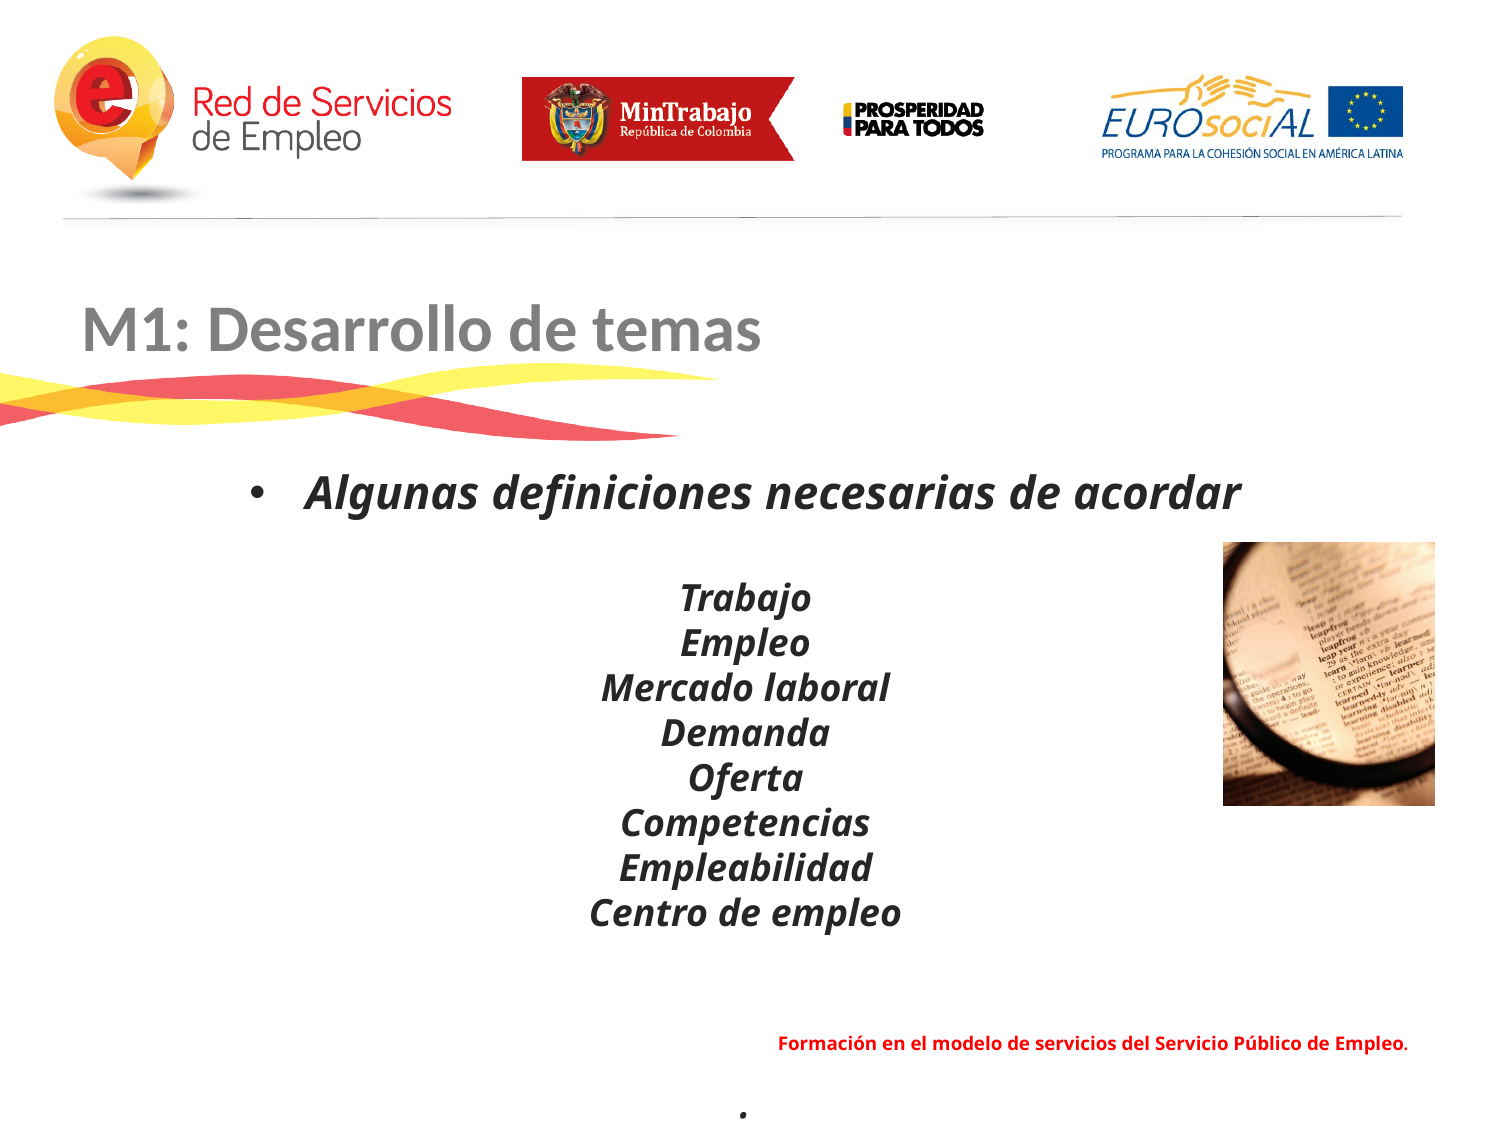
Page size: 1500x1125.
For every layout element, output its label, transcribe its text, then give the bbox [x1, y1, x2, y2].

title Formación en el modelo de servicios del Servicio Público de Empleo. [720, 999, 1471, 1088]
picture [521, 77, 987, 162]
picture [0, 358, 721, 441]
picture [1102, 74, 1403, 158]
picture [1223, 542, 1435, 807]
text_box Algunas definiciones necesarias de acordar Trabajo Empleo Mercado laboral Demanda Oferta Competencias Empleabilidad Centro de empleo . * Afiches pertinentes [20, 456, 1471, 1125]
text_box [62, 215, 1403, 220]
text_box M1: Desarrollo de temas [67, 277, 1199, 372]
picture [54, 35, 452, 205]
